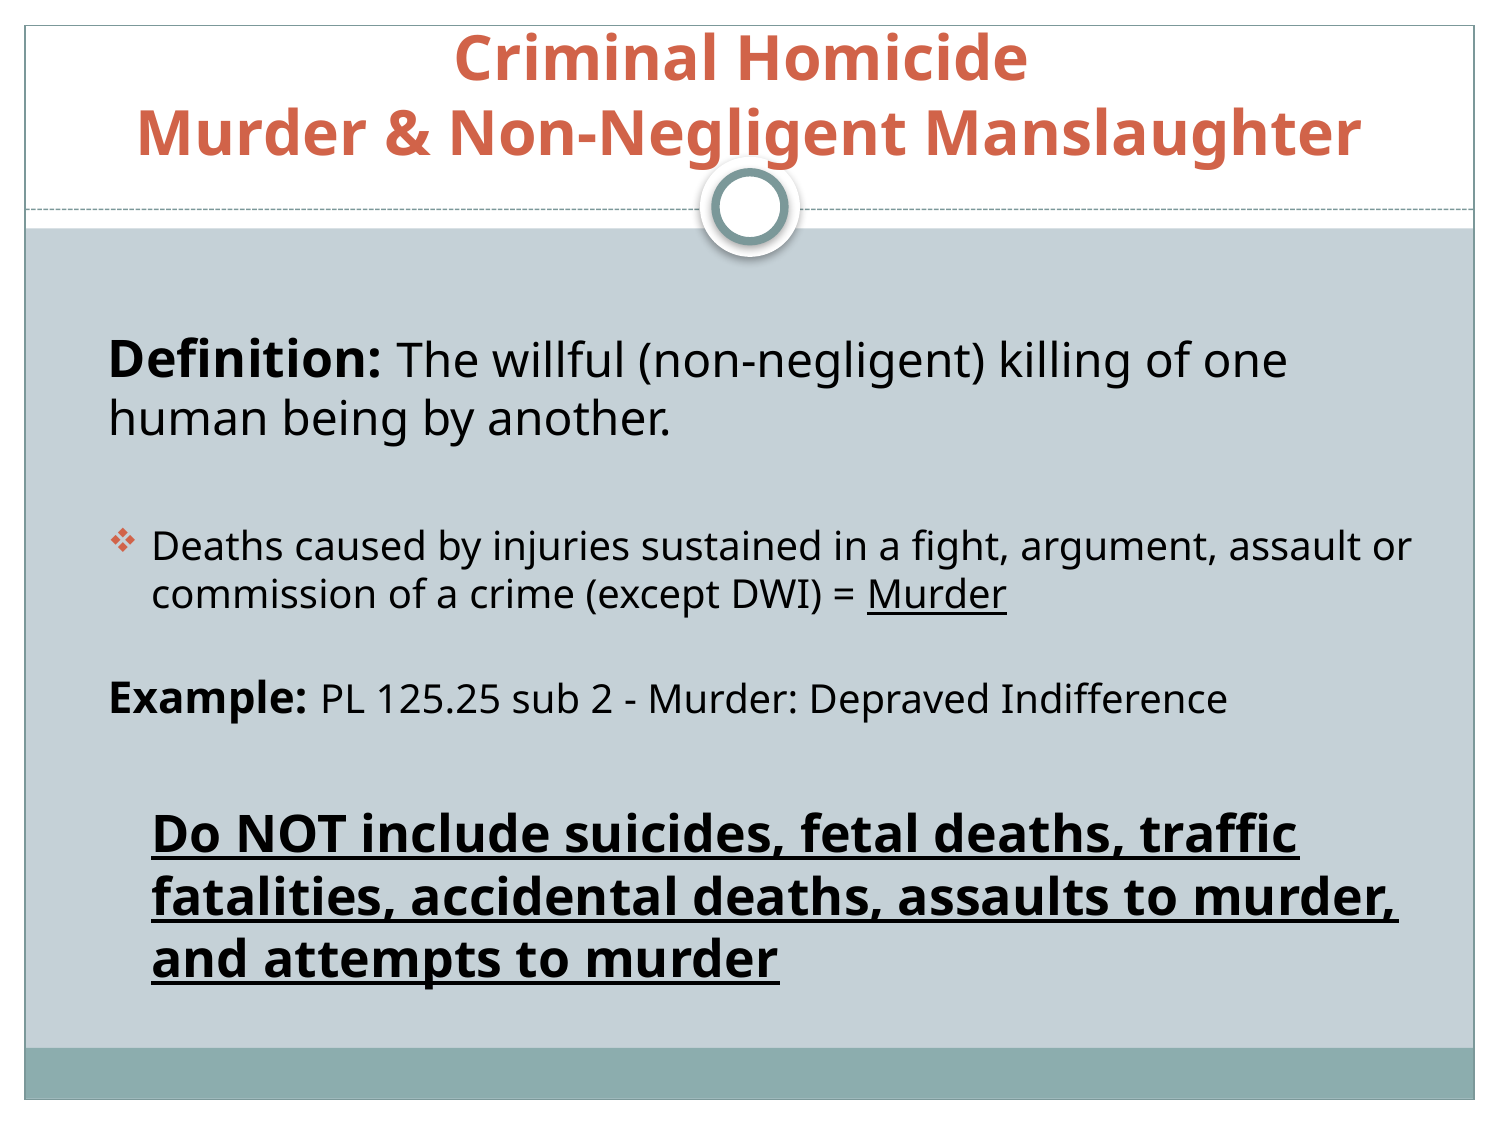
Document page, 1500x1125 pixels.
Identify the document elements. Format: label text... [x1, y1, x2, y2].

title Criminal Homicide Murder & Non-Negligent Manslaughter [50, 37, 1450, 175]
list Definition: The willful (non-negligent) killing of one human being by another. Deaths caused by injuries sustained in a fight, argument, assault or commission of a crime (except DWI) = Murder Example: PL 125.25 sub 2 - Murder: Depraved Indifference Do NOT include suicides, fetal deaths, traffic fatalities, accidental deaths, assaults to murder, and attempts to murder [50, 249, 1445, 1000]
